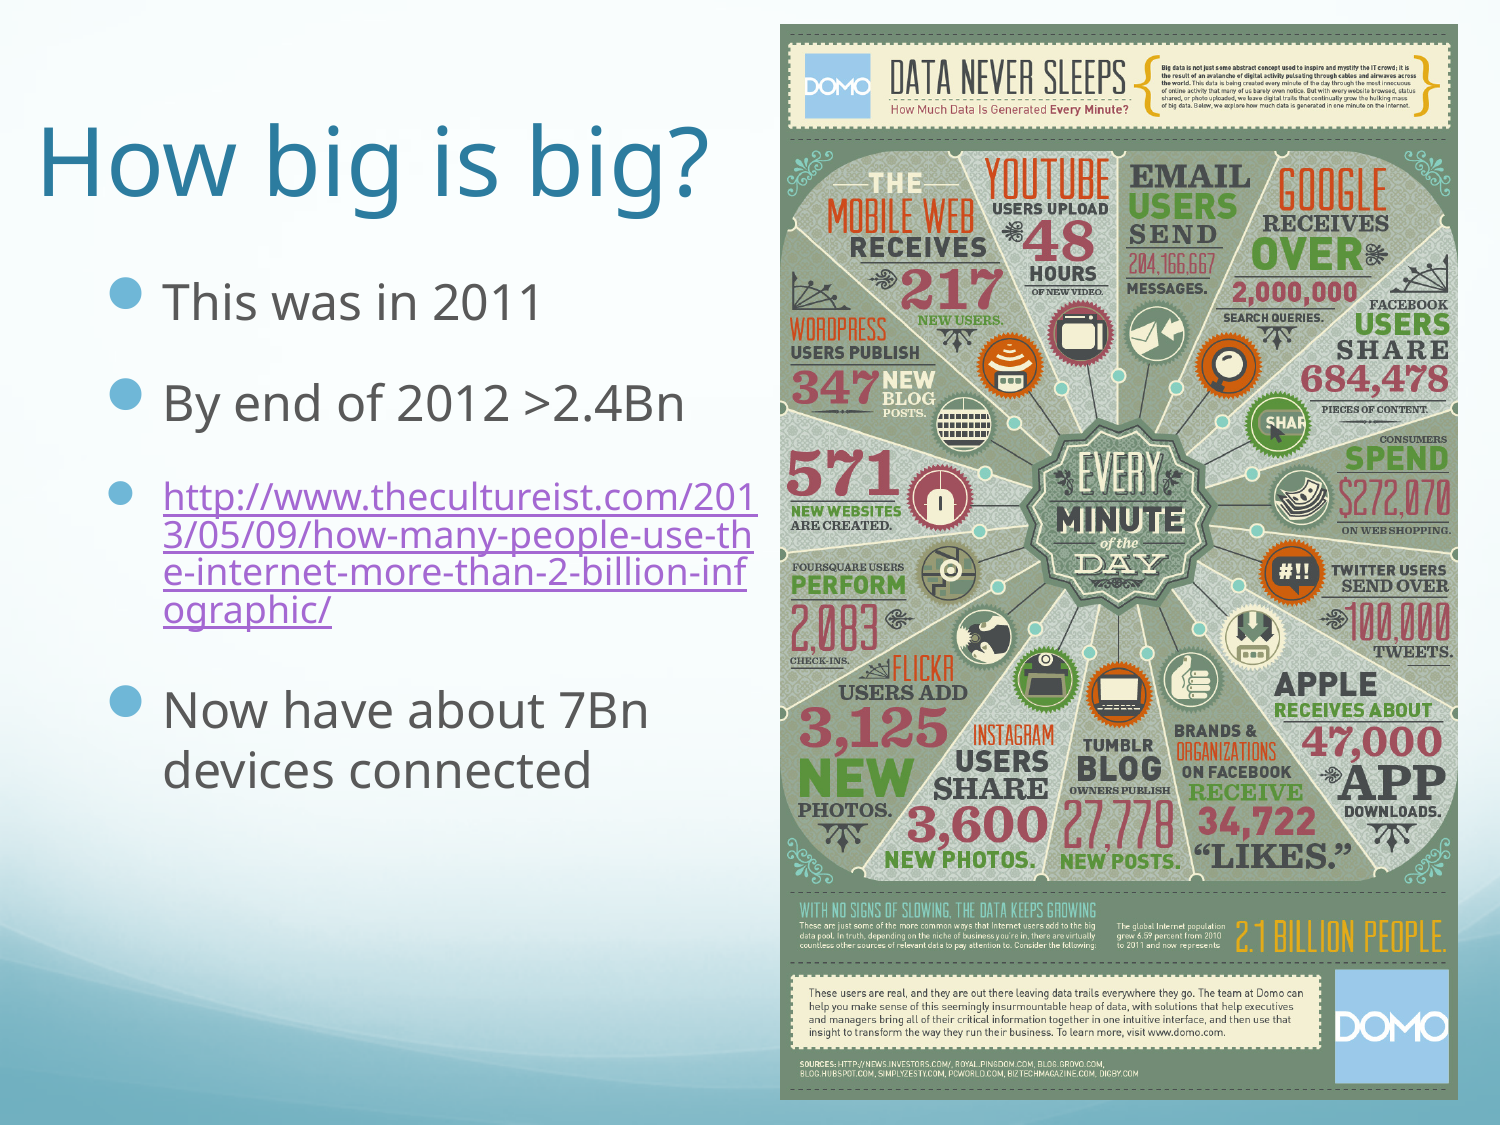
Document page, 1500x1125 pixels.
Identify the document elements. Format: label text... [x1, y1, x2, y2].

title How big is big? [0, 3, 1033, 223]
list This was in 2011 By end of 2012 >2.4Bn http://www.thecultureist.com/2013/05/09/how-many-people-use-the-internet-more-than-2-billion-infographic/ Now have about 7Bn devices connected [90, 262, 773, 975]
picture [780, 24, 1459, 1101]
